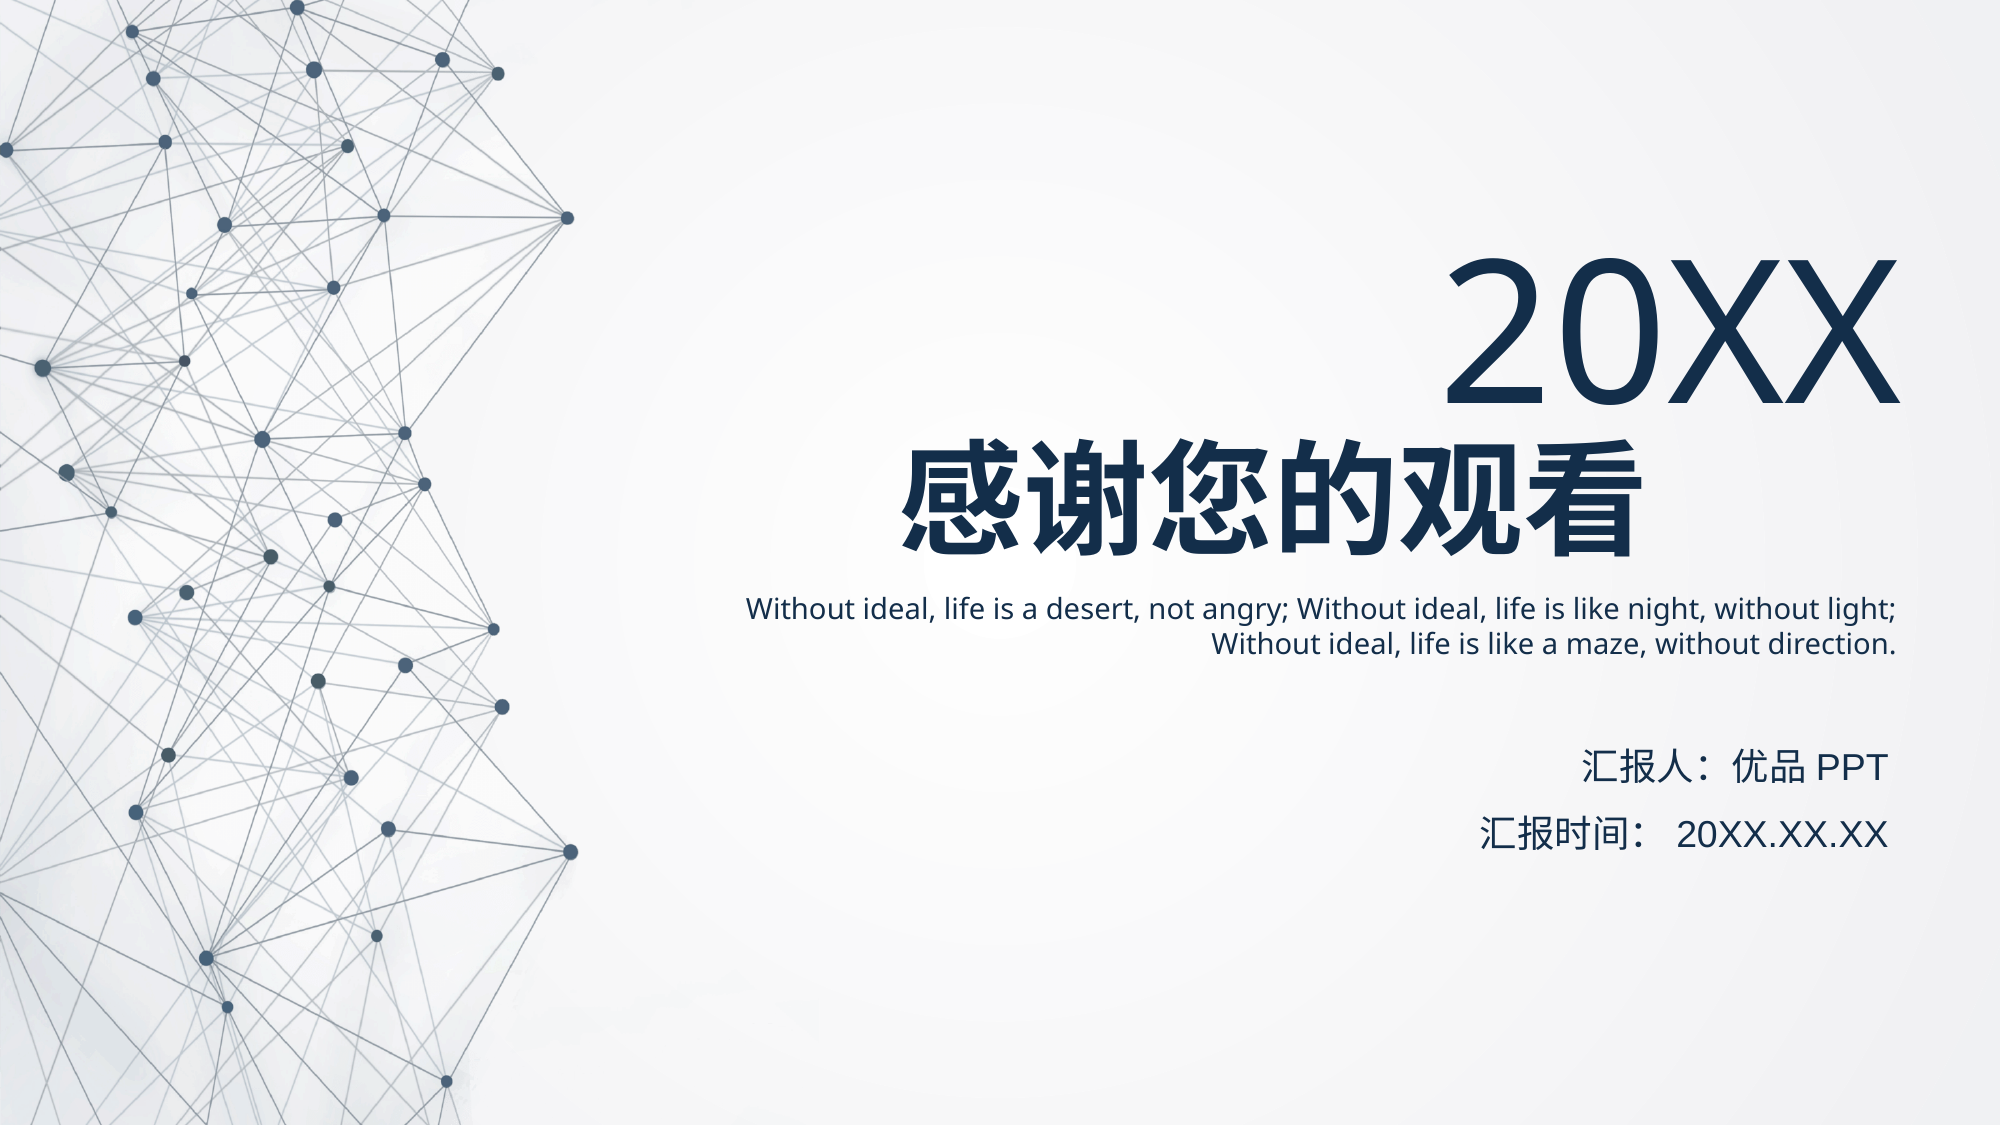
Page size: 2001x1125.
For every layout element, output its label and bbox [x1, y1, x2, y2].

text_box [728, 196, 1928, 864]
picture [0, 0, 819, 1125]
